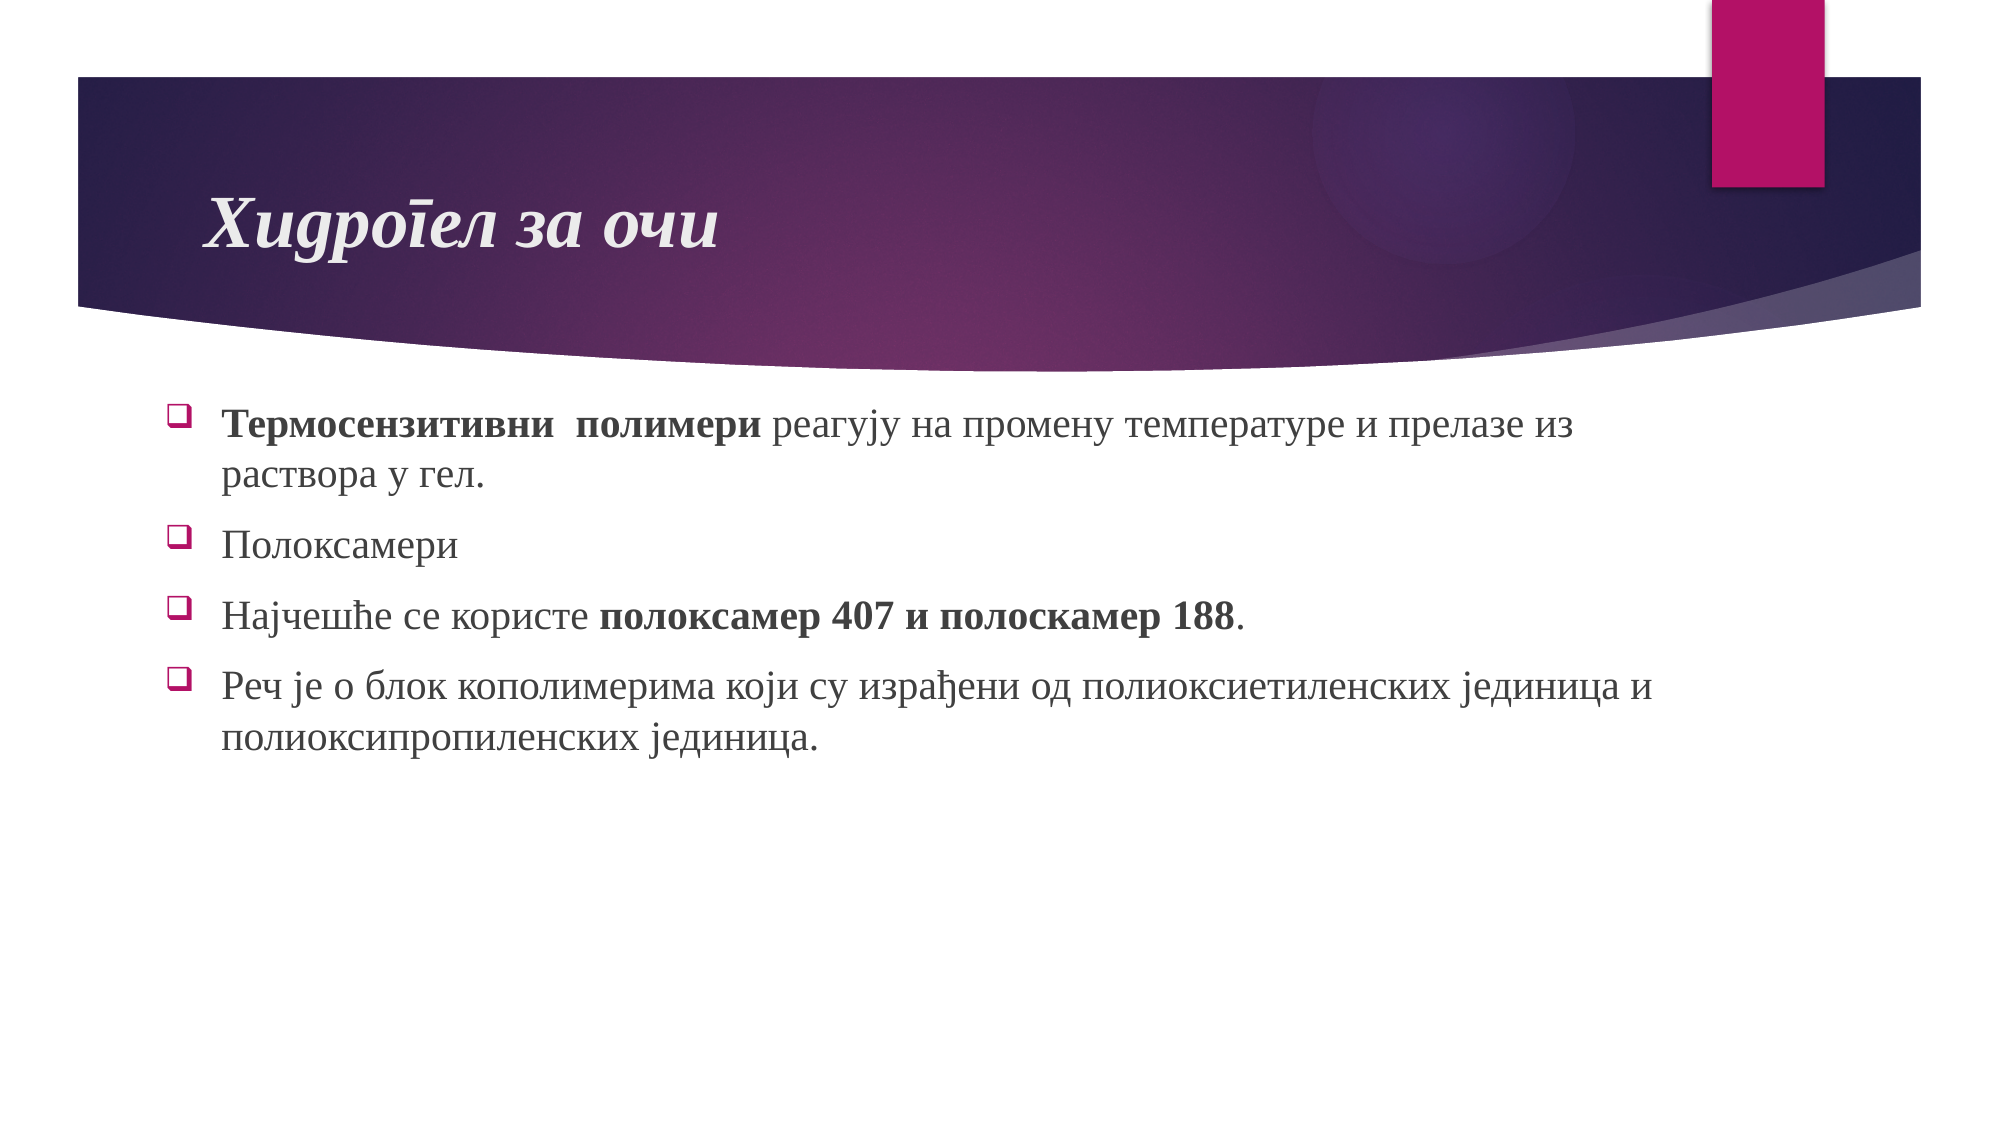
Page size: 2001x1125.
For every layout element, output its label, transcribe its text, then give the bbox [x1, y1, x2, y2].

title Хидрогел за очи [189, 159, 1627, 276]
list Термосензитивни полимери реагују на промену температуре и прелазе из раствора у гел. Полоксамери Најчешће се користе полоксамер 407 и полоскамер 188. Реч је о блок кополимерима који су израђени од полиоксиетиленских јединица и полиоксипропиленских јединица. [149, 388, 1747, 950]
